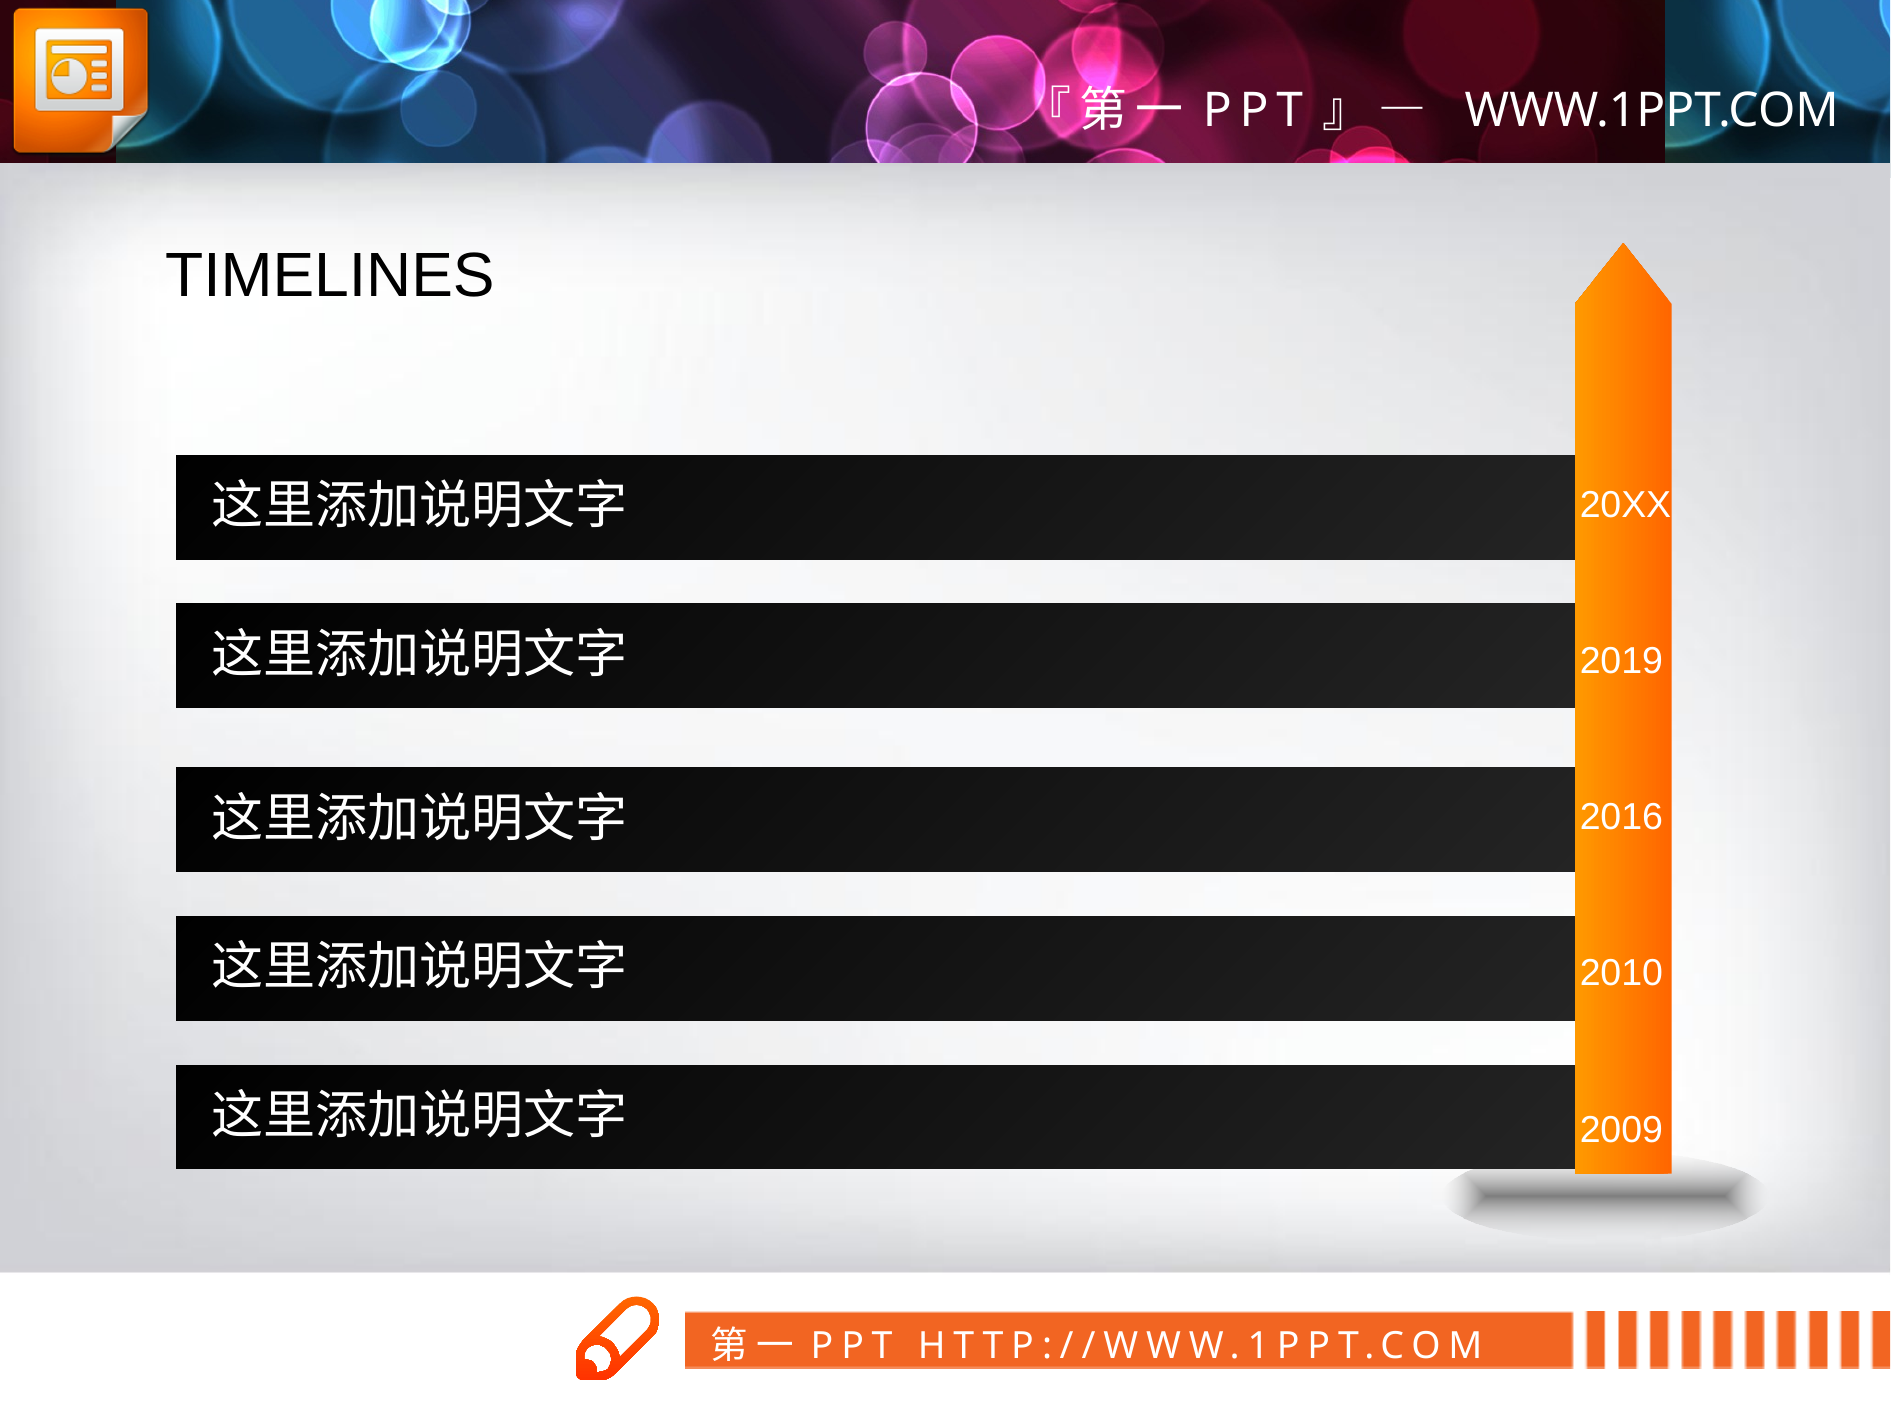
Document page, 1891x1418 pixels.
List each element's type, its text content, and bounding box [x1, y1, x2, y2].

text_box [1575, 847, 1672, 938]
text_box 2009 [1576, 1095, 1682, 1160]
text_box [1441, 1156, 1769, 1241]
text_box 这里添加说明文字 [192, 610, 647, 693]
text_box 这里添加说明文字 [192, 923, 647, 1005]
picture [685, 1311, 1891, 1369]
text_box TIMELINES [146, 224, 515, 318]
text_box [1575, 691, 1672, 782]
text_box 20XX [1576, 470, 1691, 534]
text_box [1575, 534, 1672, 626]
text_box [176, 767, 1576, 872]
text_box 2010 [1576, 938, 1682, 1003]
picture [0, 0, 1891, 1275]
text_box 这里添加说明文字 [192, 1072, 647, 1154]
text_box [176, 455, 1576, 560]
text_box [1575, 1160, 1672, 1174]
text_box [1575, 1003, 1672, 1095]
text_box [1575, 243, 1672, 470]
text_box [176, 916, 1576, 1021]
text_box [176, 1065, 1576, 1169]
text_box [176, 603, 1576, 708]
text_box 这里添加说明文字 [192, 462, 647, 544]
text_box 这里添加说明文字 [192, 774, 647, 856]
text_box 2019 [1576, 626, 1682, 691]
text_box 2016 [1576, 782, 1682, 847]
